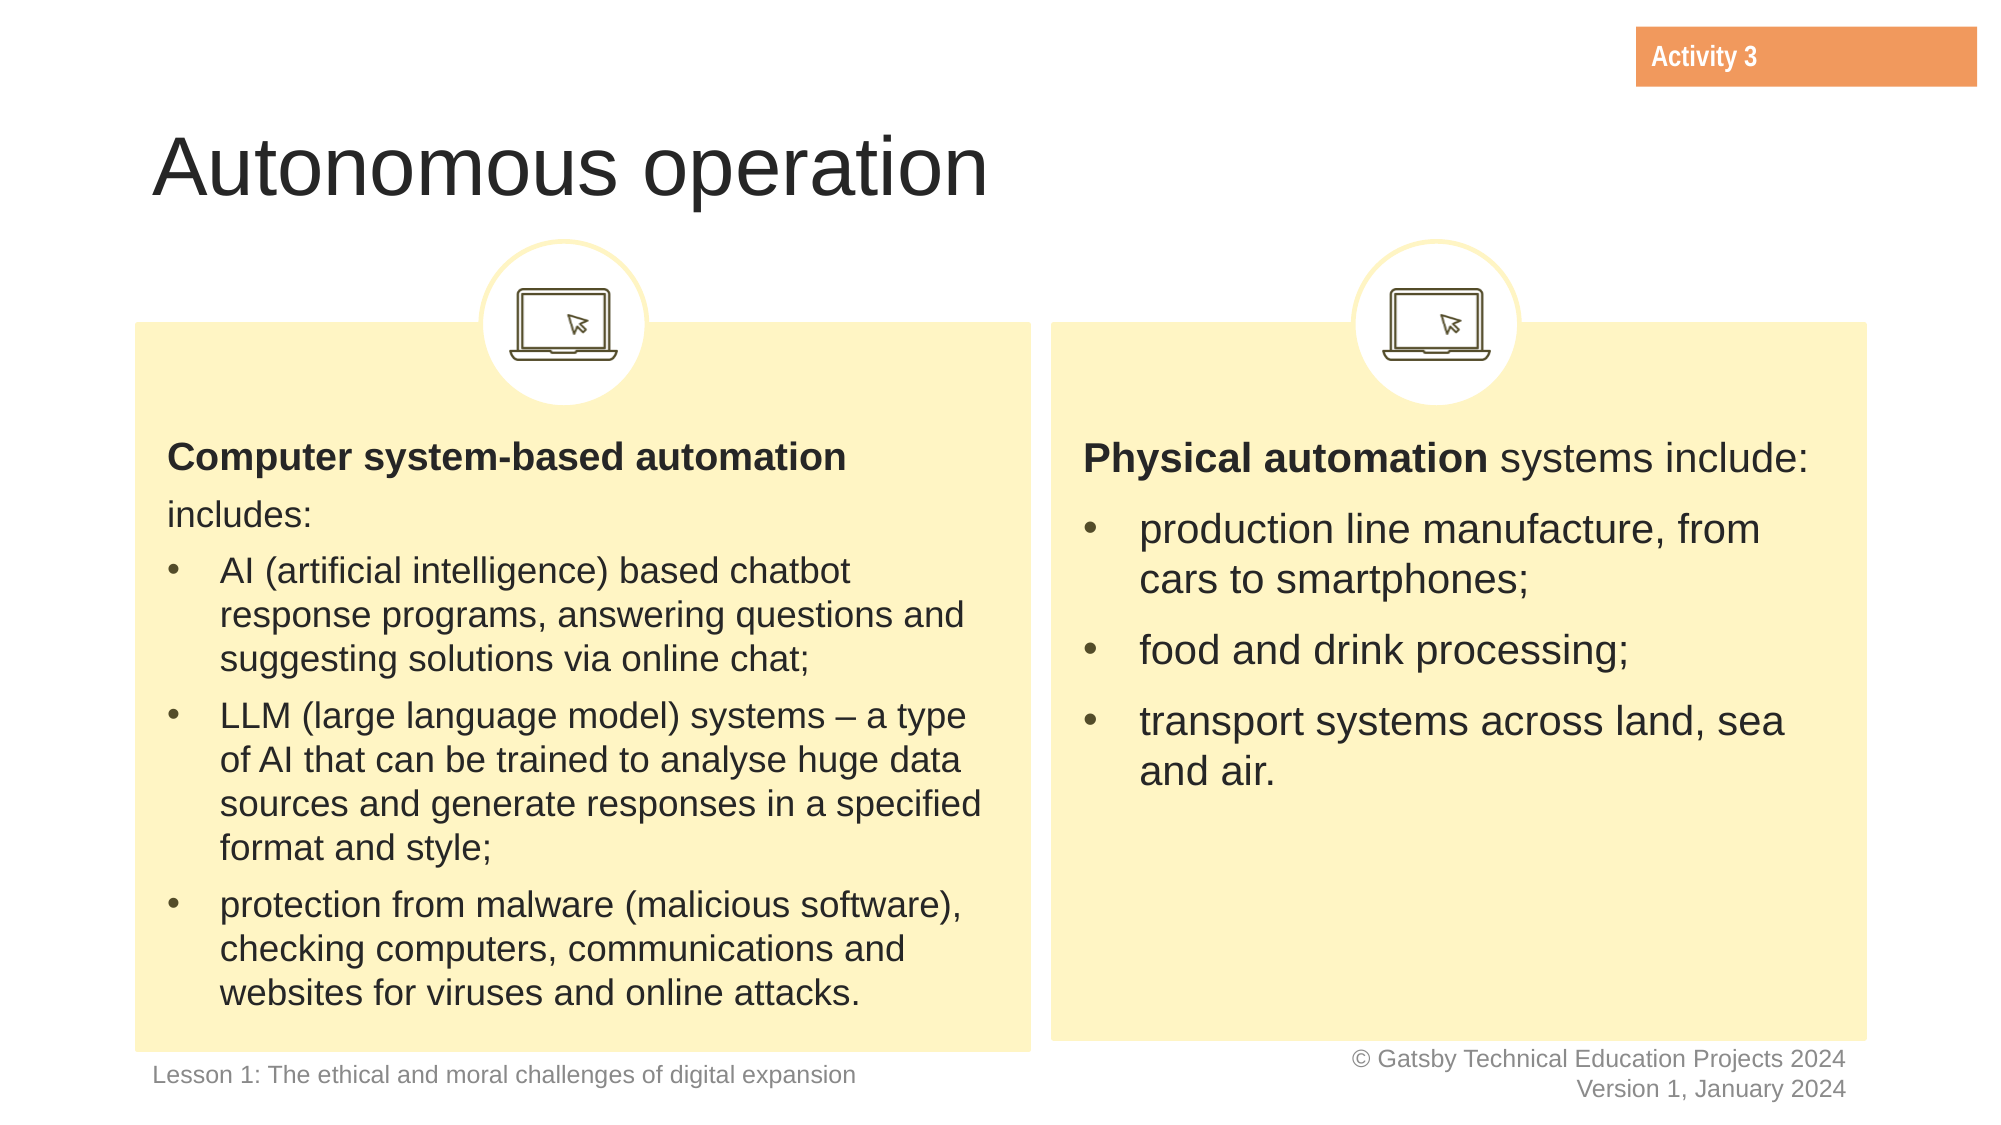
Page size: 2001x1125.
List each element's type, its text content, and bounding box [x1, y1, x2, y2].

list Activity 3 [1636, 26, 1978, 87]
picture [509, 288, 618, 361]
list Computer system-based automation includes: AI (artificial intelligence) based chatbot response programs, answering questions and suggesting solutions via online chat; LLM (large language model) systems – a type of AI that can be trained to analyse huge data sources and generate responses in a specified format and style; protection from malware (malicious software), checking computers, communications and websites for viruses and online attacks. [135, 322, 1031, 1052]
list Lesson 1: The ethical and moral challenges of digital expansion [137, 1042, 1260, 1103]
text_box [479, 240, 648, 409]
text_box [1352, 240, 1521, 409]
picture [1382, 288, 1491, 361]
list Physical automation systems include: production line manufacture, from cars to smartphones; food and drink processing; transport systems across land, sea and air. [1051, 322, 1867, 1041]
title Autonomous operation [137, 59, 1863, 278]
